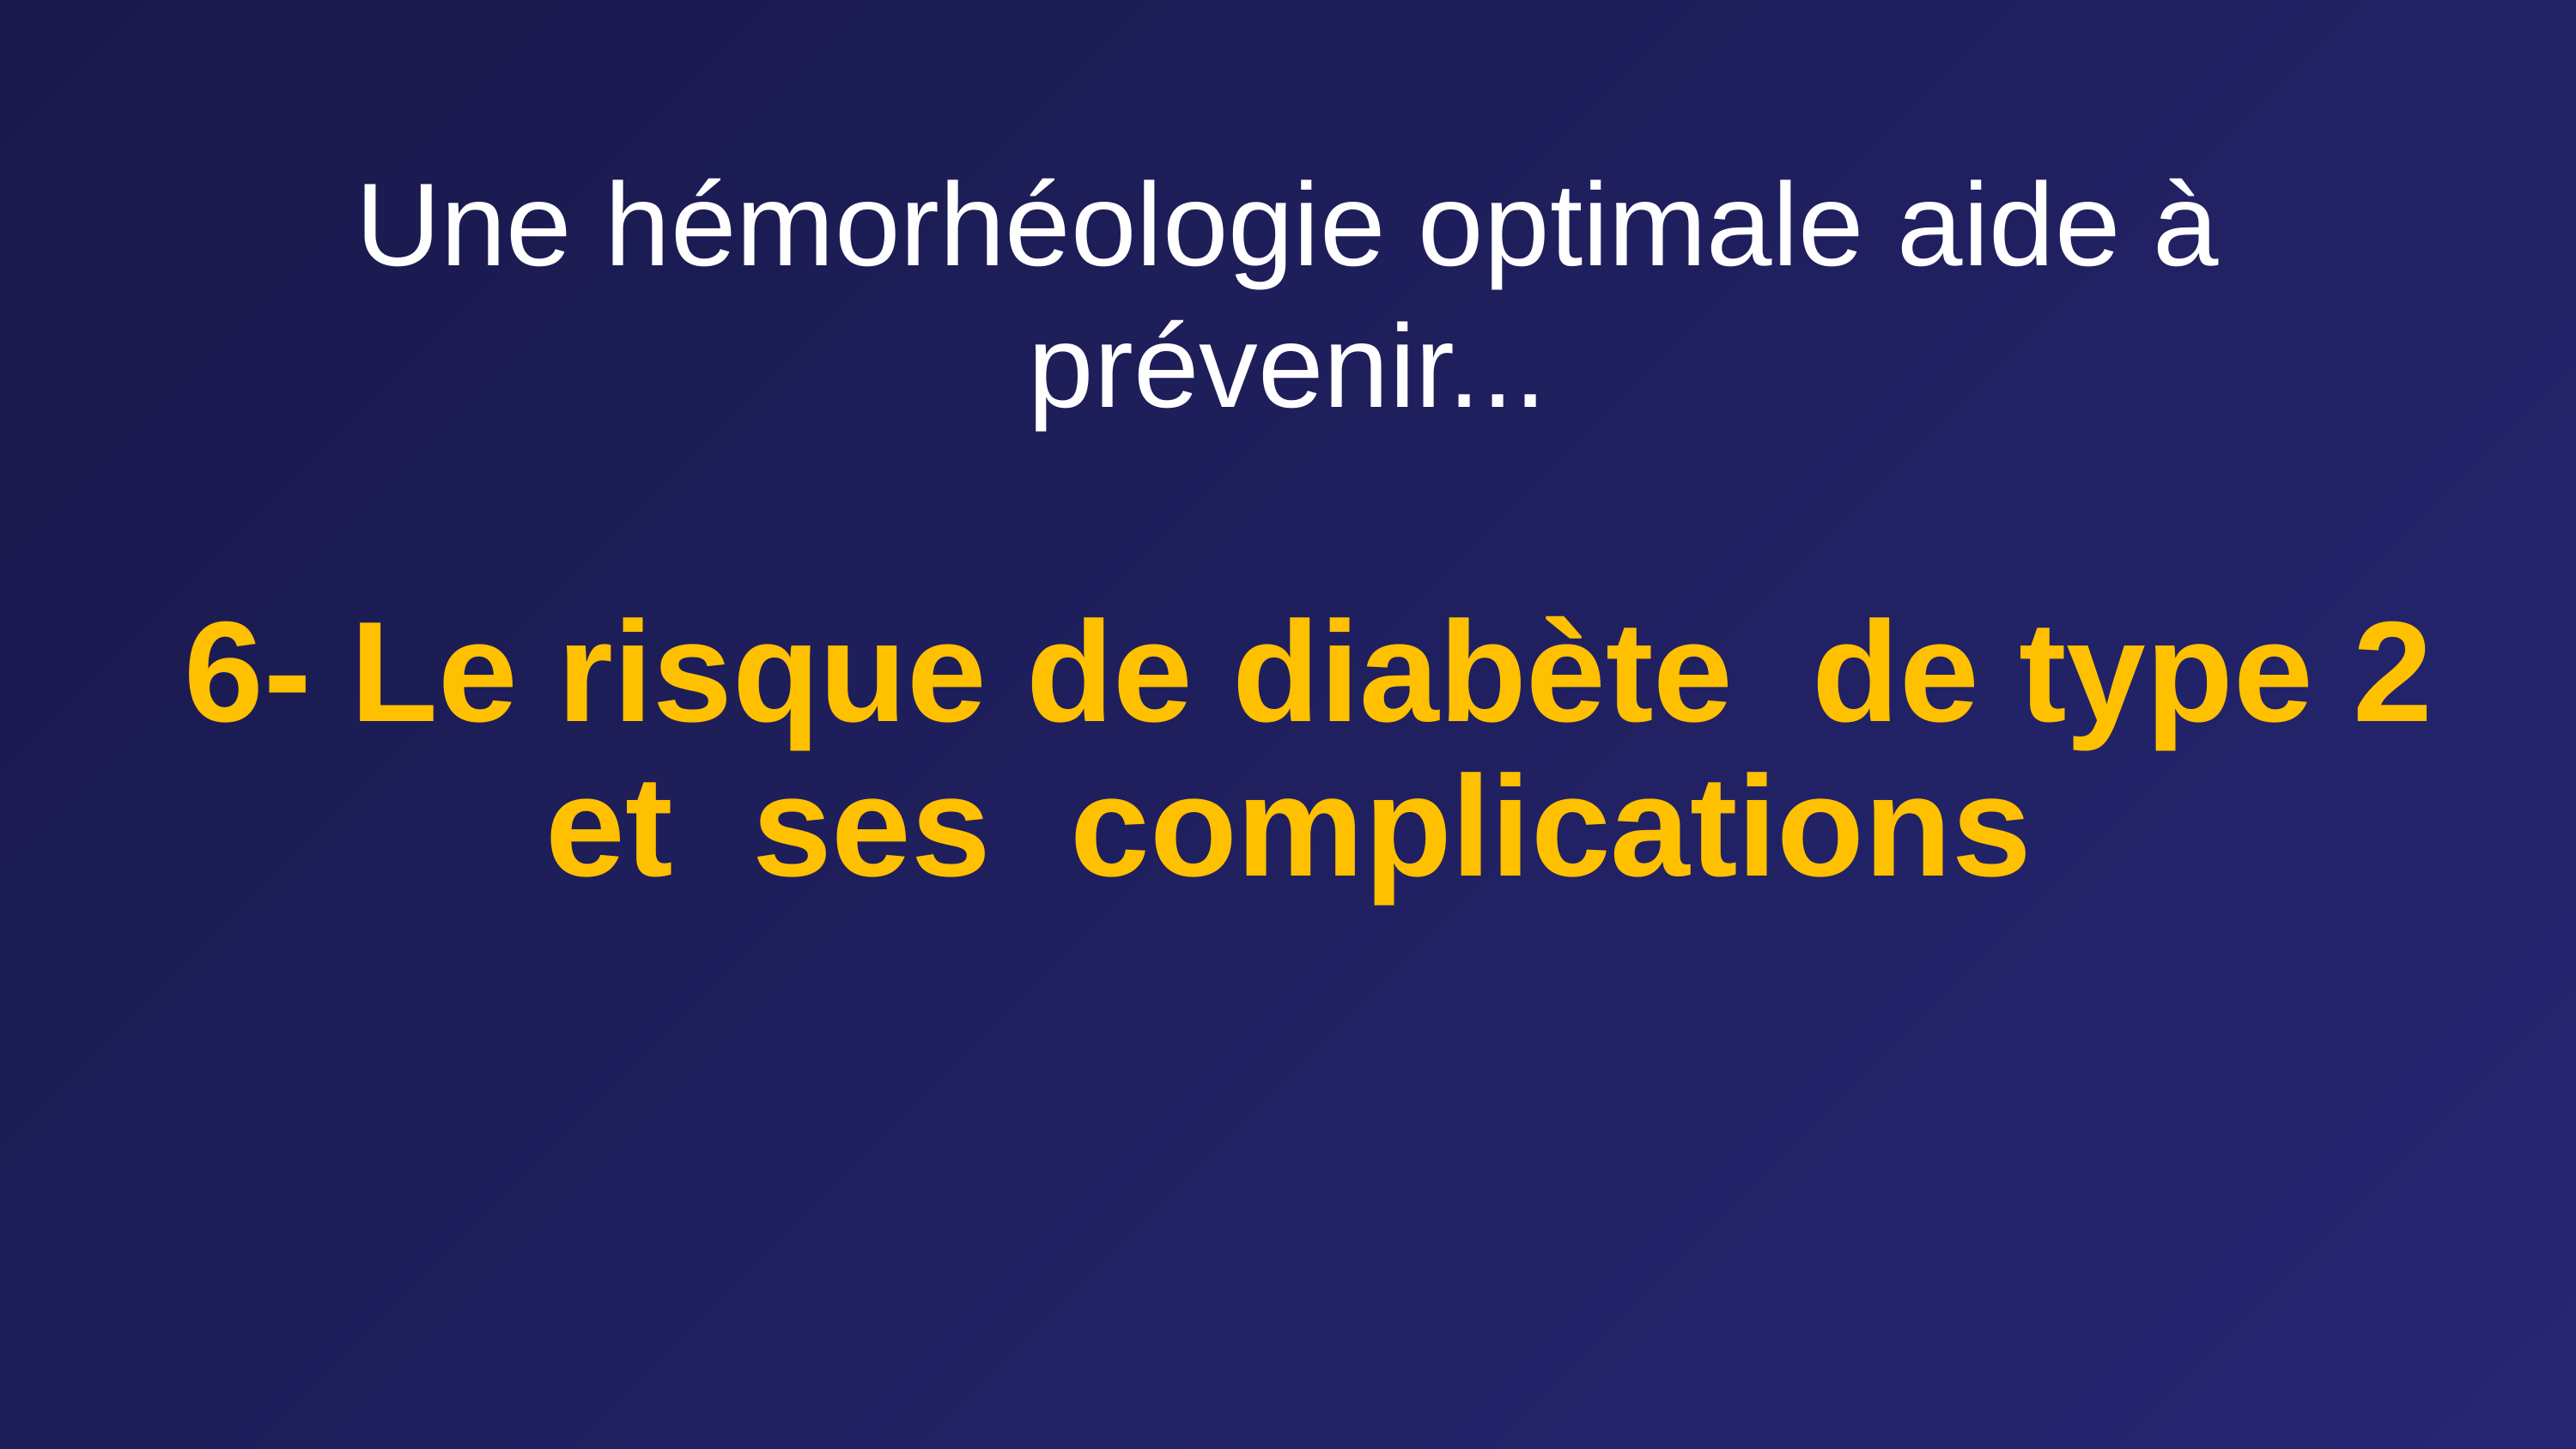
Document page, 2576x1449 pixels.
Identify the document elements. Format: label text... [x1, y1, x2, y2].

title Une hémorhéologie optimale aide à prévenir... [187, 220, 2389, 359]
list 6- Le risque de diabète de type 2 et ses complications [129, 587, 2490, 1229]
